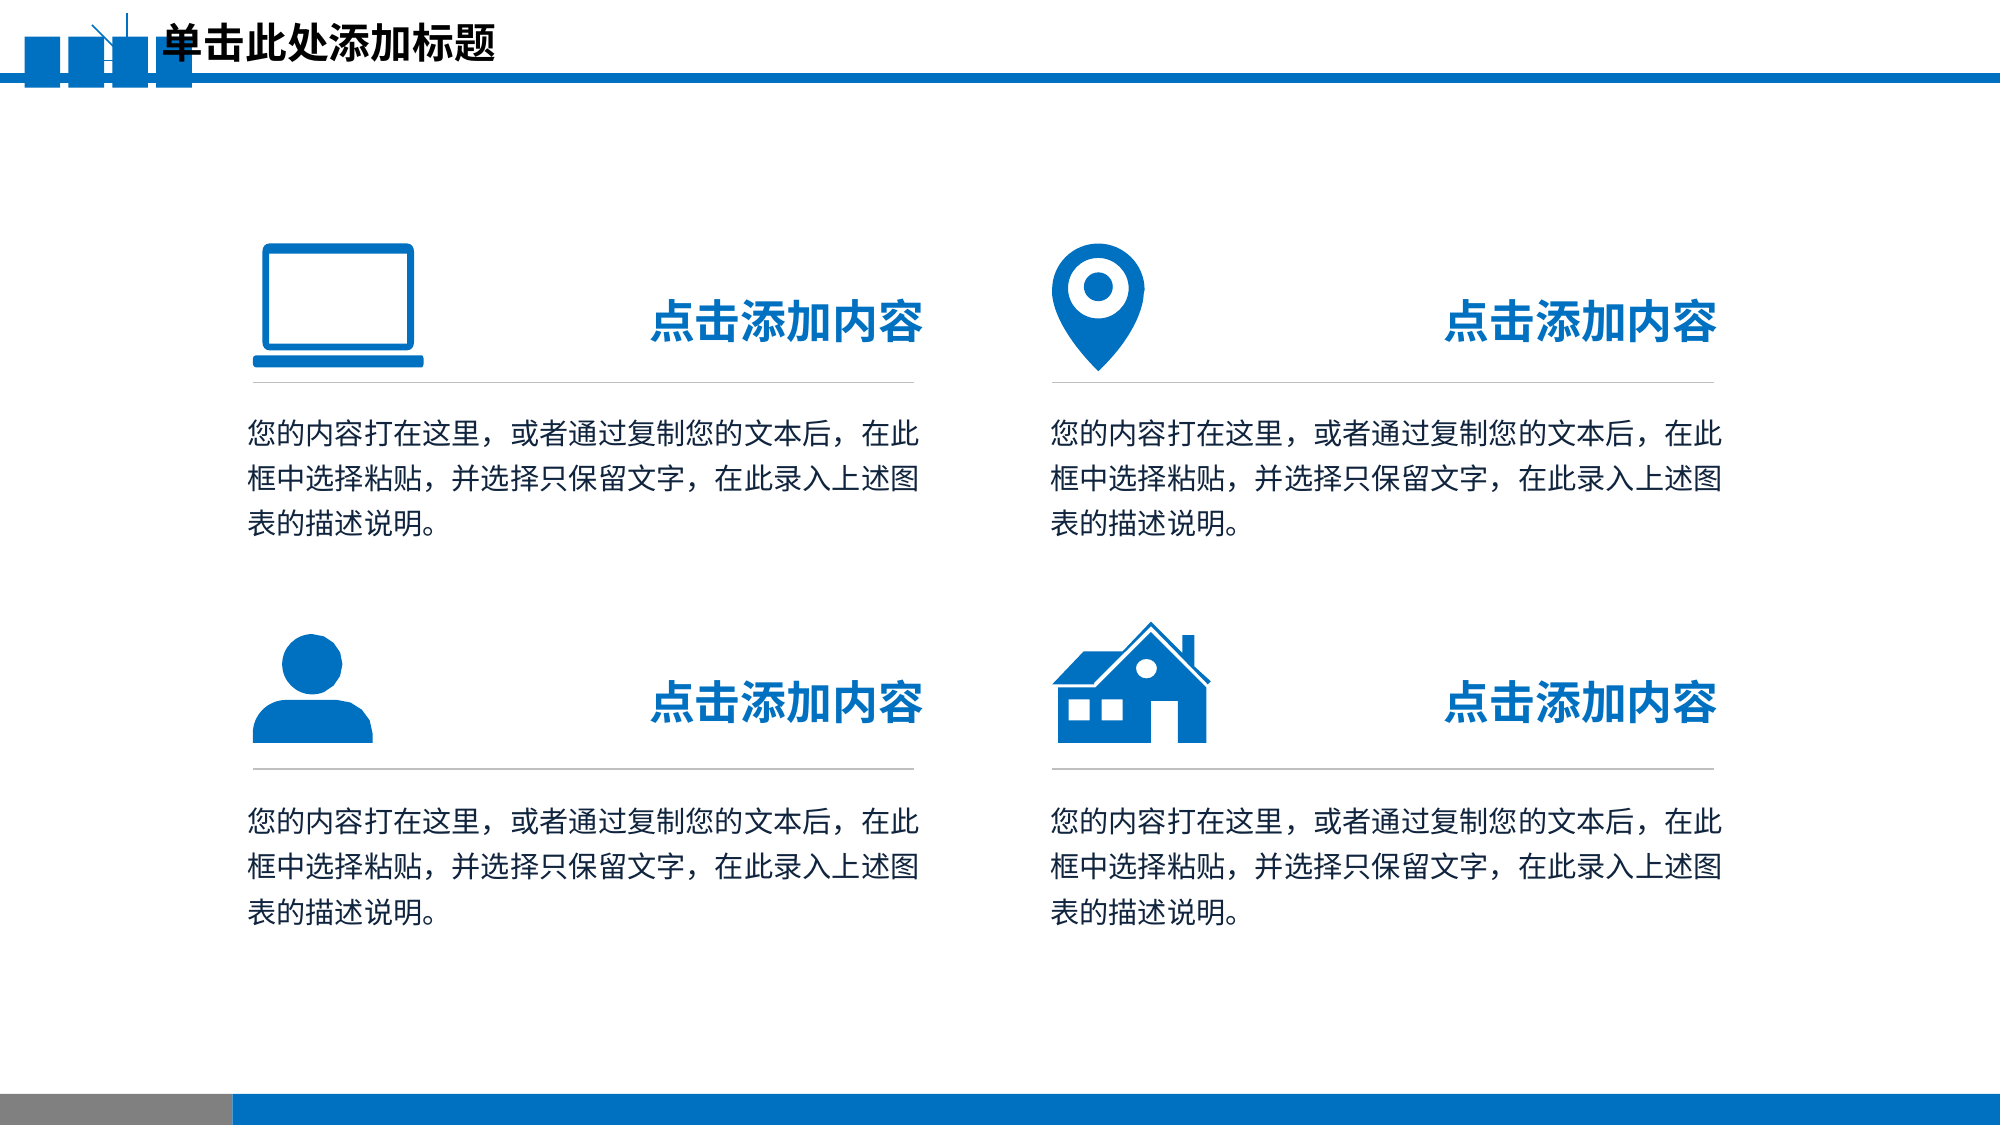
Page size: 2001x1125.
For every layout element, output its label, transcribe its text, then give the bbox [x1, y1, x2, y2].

text_box 您的内容打在这里，或者通过复制您的文本后，在此框中选择粘贴，并选择只保留文字，在此录入上述图表的描述说明。 [1035, 397, 1741, 549]
text_box 您的内容打在这里，或者通过复制您的文本后，在此框中选择粘贴，并选择只保留文字，在此录入上述图表的描述说明。 [1035, 785, 1741, 937]
text_box 单击此处添加标题 [147, 9, 587, 73]
text_box [252, 355, 424, 368]
text_box 点击添加内容 [1428, 284, 1734, 355]
text_box [252, 699, 373, 743]
text_box 点击添加内容 [634, 284, 939, 355]
text_box [262, 243, 415, 351]
text_box [282, 634, 343, 695]
text_box 点击添加内容 [634, 666, 939, 737]
text_box 您的内容打在这里，或者通过复制您的文本后，在此框中选择粘贴，并选择只保留文字，在此录入上述图表的描述说明。 [232, 397, 937, 549]
text_box [1052, 243, 1145, 372]
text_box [79, 12, 128, 61]
text_box [230, 1092, 2000, 1125]
text_box 您的内容打在这里，或者通过复制您的文本后，在此框中选择粘贴，并选择只保留文字，在此录入上述图表的描述说明。 [232, 785, 937, 937]
text_box 点击添加内容 [1428, 666, 1734, 737]
text_box [0, 1092, 230, 1125]
text_box [1052, 621, 1211, 685]
text_box [1058, 632, 1207, 743]
